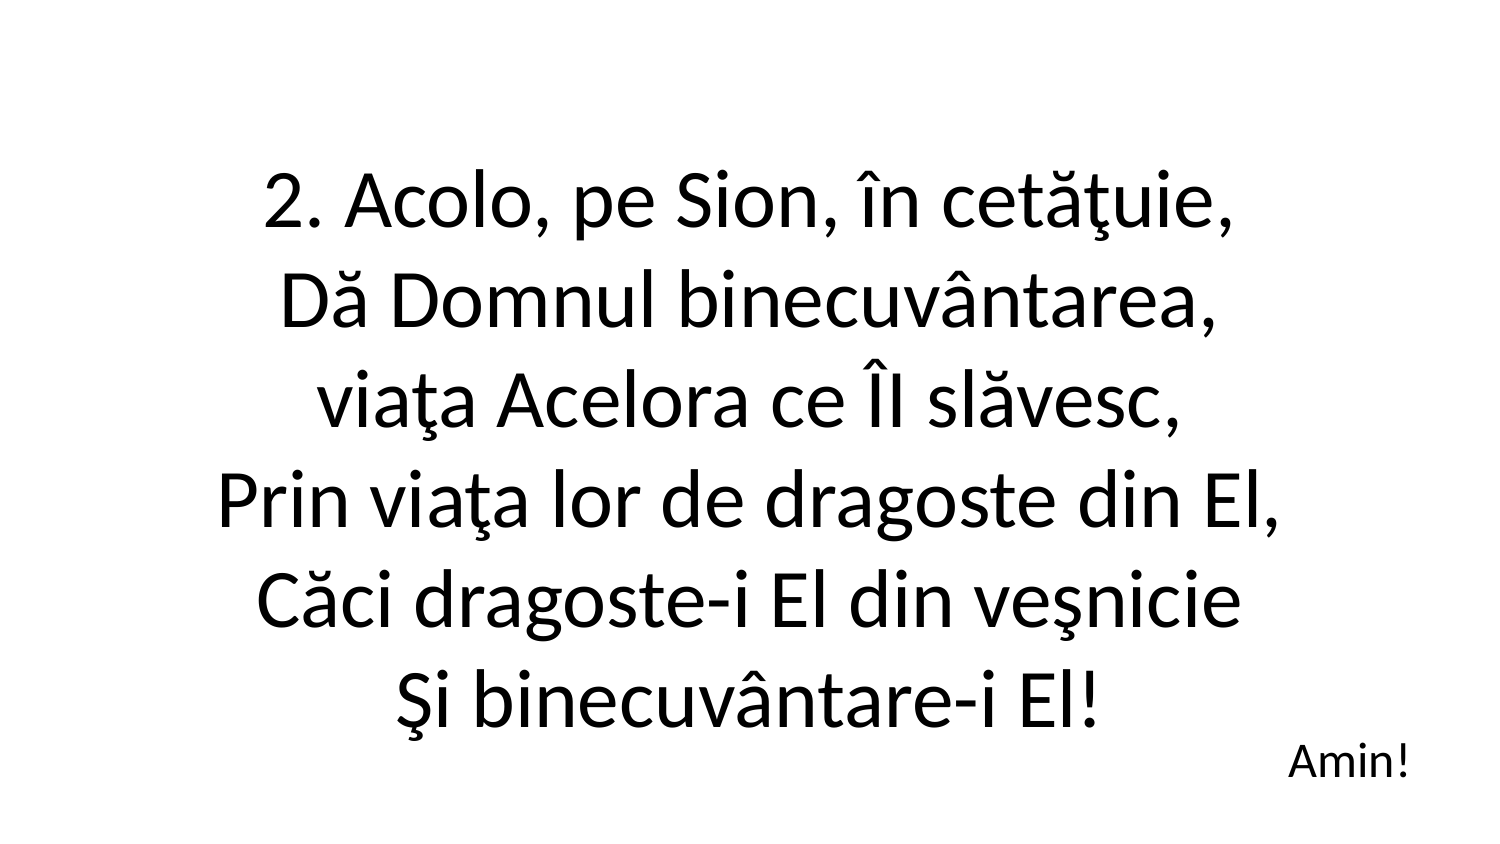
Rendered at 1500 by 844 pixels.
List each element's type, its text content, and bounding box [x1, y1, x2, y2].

text_box 2. Acolo, pe Sion, în cetăţuie, Dă Domnul binecuvântarea, viaţa Acelora ce ÎI slăvesc, Prin viaţa lor de dragoste din El, Căci dragoste-i El din veşnicie Şi binecuvântare-i El! [201, 92, 1299, 752]
text_box Amin! [1273, 674, 1427, 795]
